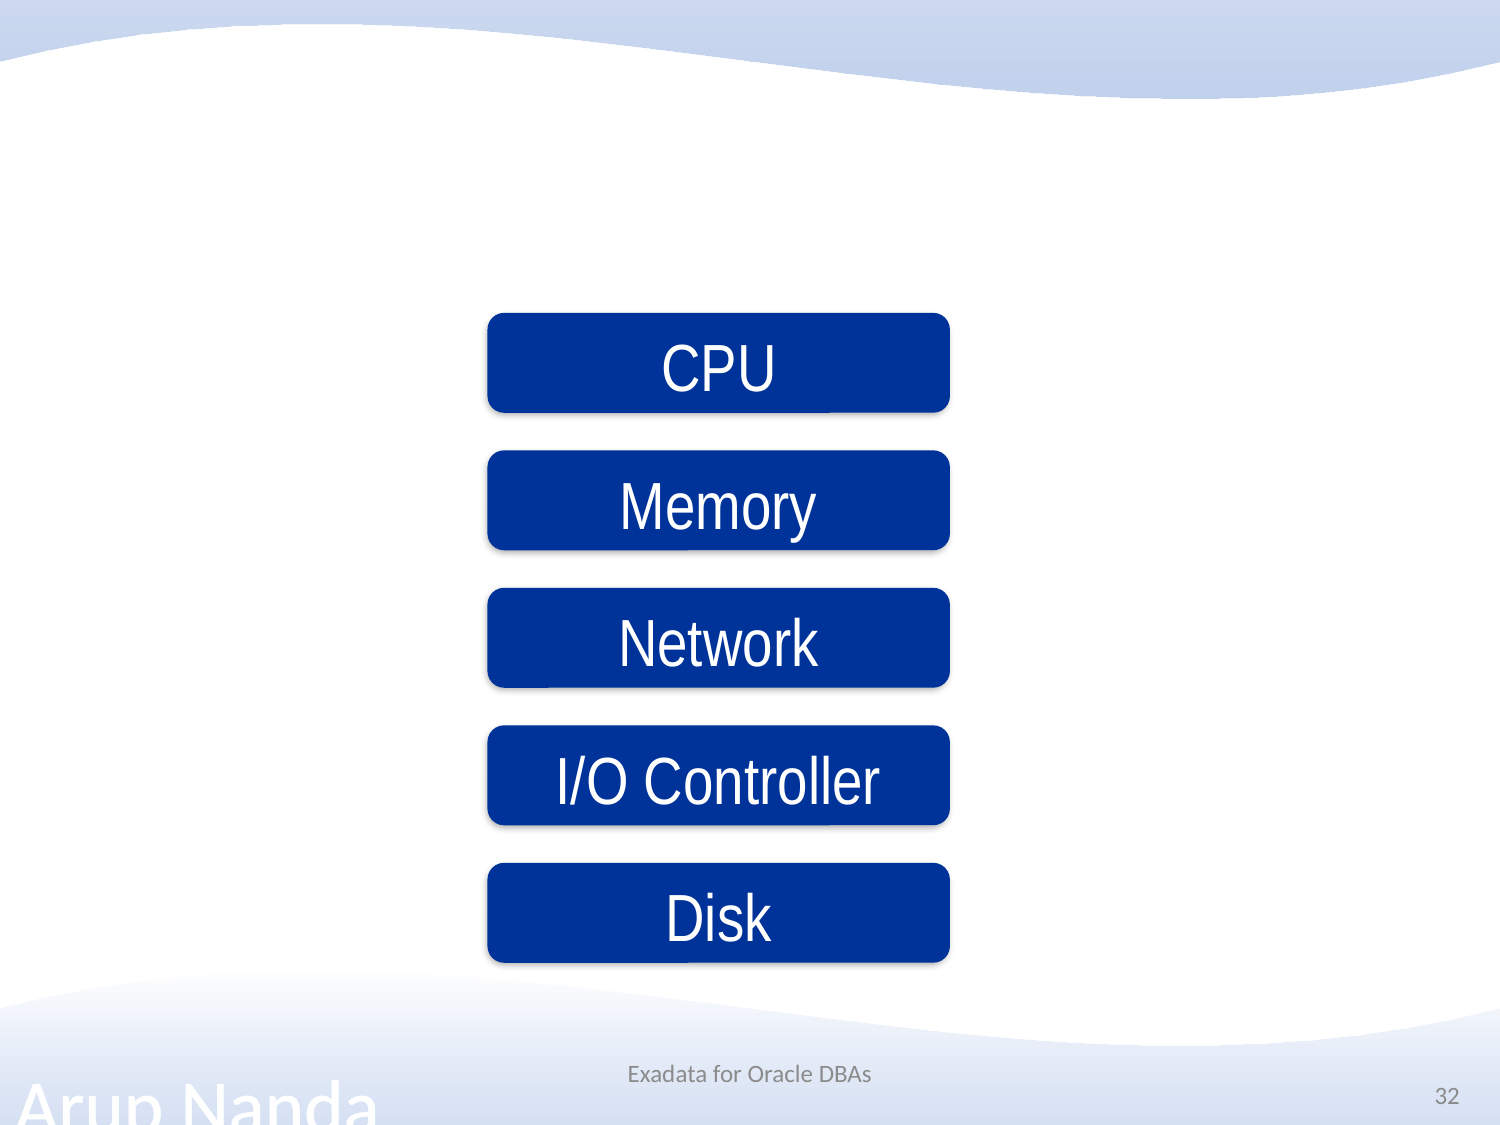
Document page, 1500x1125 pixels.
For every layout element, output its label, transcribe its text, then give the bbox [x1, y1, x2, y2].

text_box Memory [487, 450, 950, 551]
text_box Disk [487, 862, 950, 963]
text_box CPU [487, 312, 950, 413]
slide_number 32 [1125, 1065, 1475, 1125]
text_box I/O Controller [487, 725, 950, 826]
text_box Network [487, 587, 950, 688]
footer Exadata for Oracle DBAs [512, 1042, 988, 1103]
